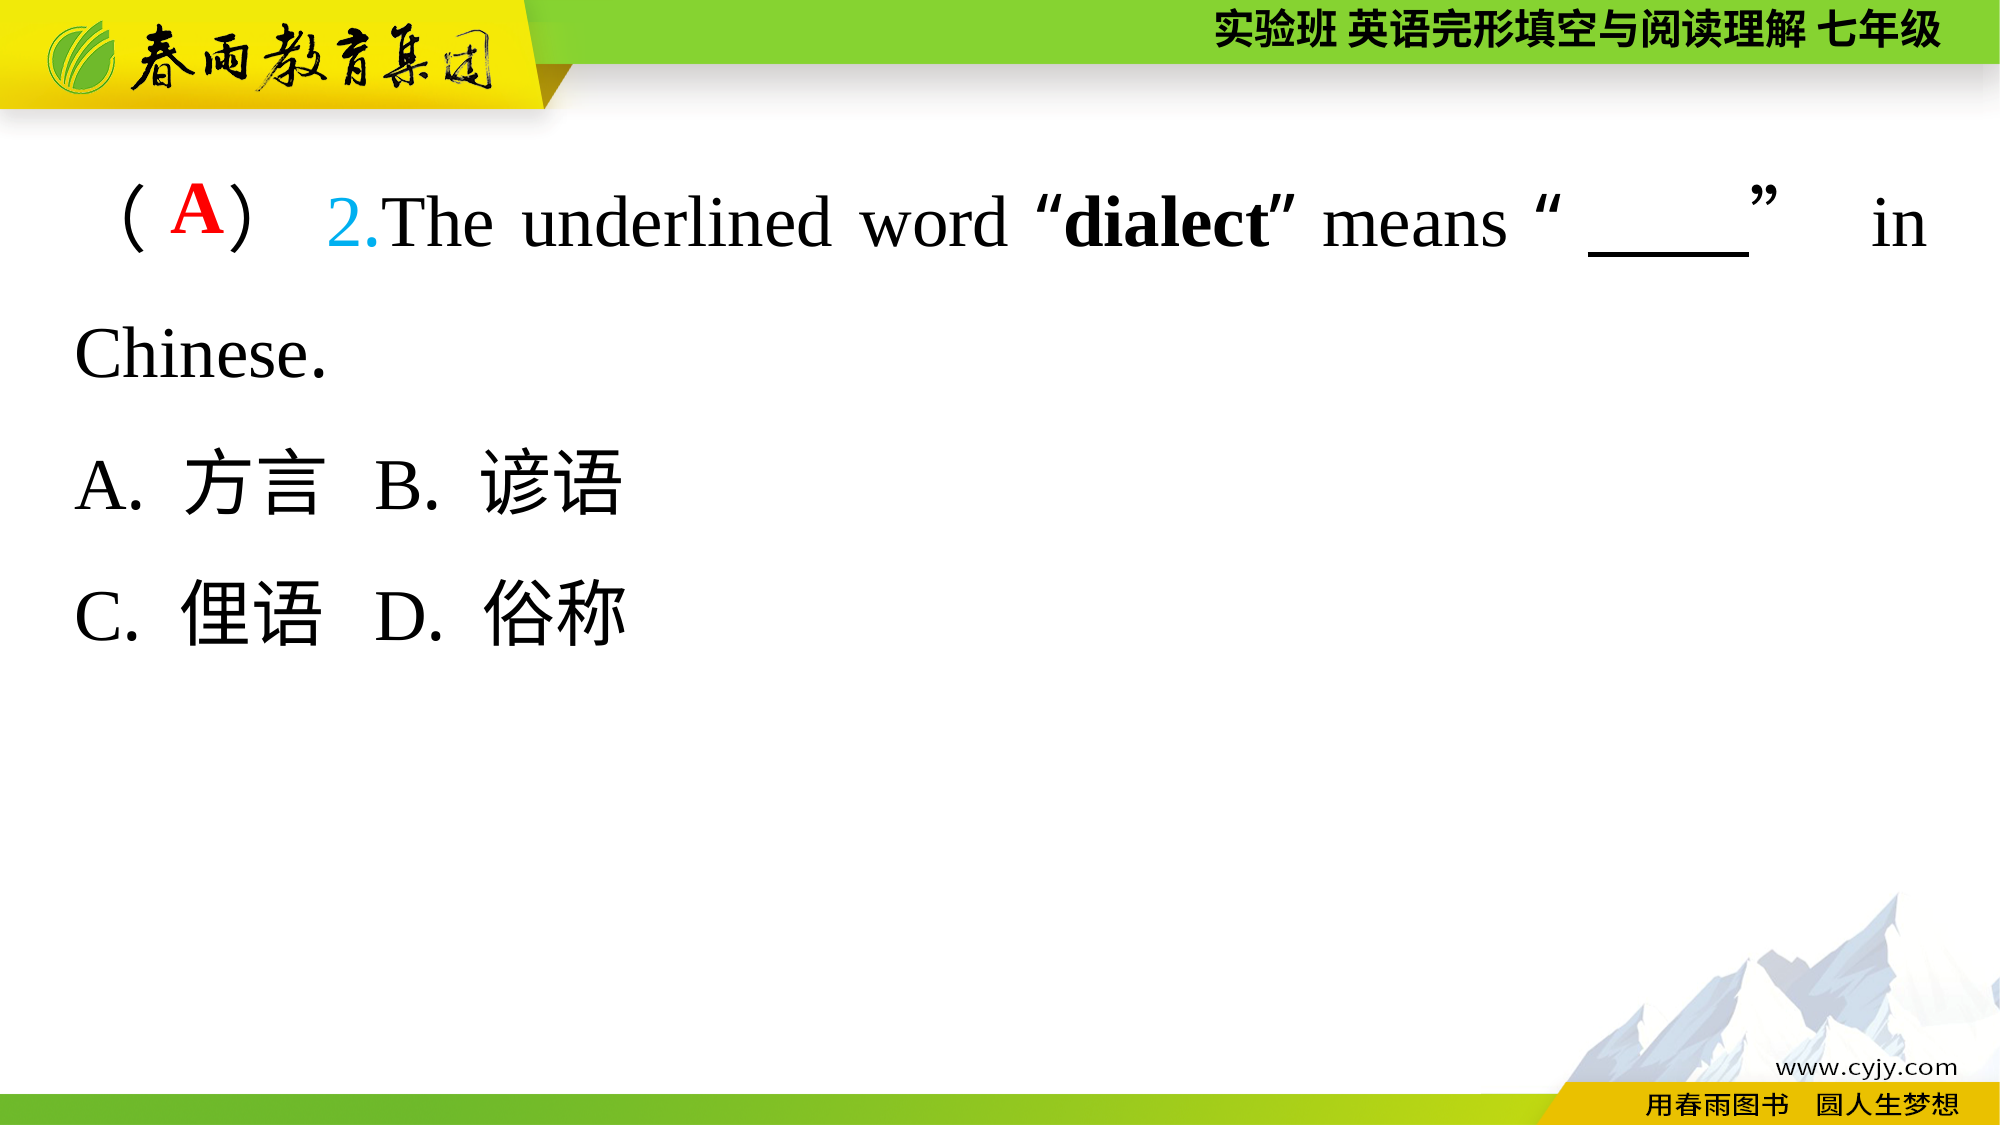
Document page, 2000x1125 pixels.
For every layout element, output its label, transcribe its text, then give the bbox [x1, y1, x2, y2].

text_box A [155, 150, 240, 256]
picture [0, 0, 2000, 1125]
list （ ）2.The underlined word “dialect” means “ ” in Chinese. A. 方言 B. 谚语 C. 俚语 D. 俗称 [59, 122, 1944, 666]
